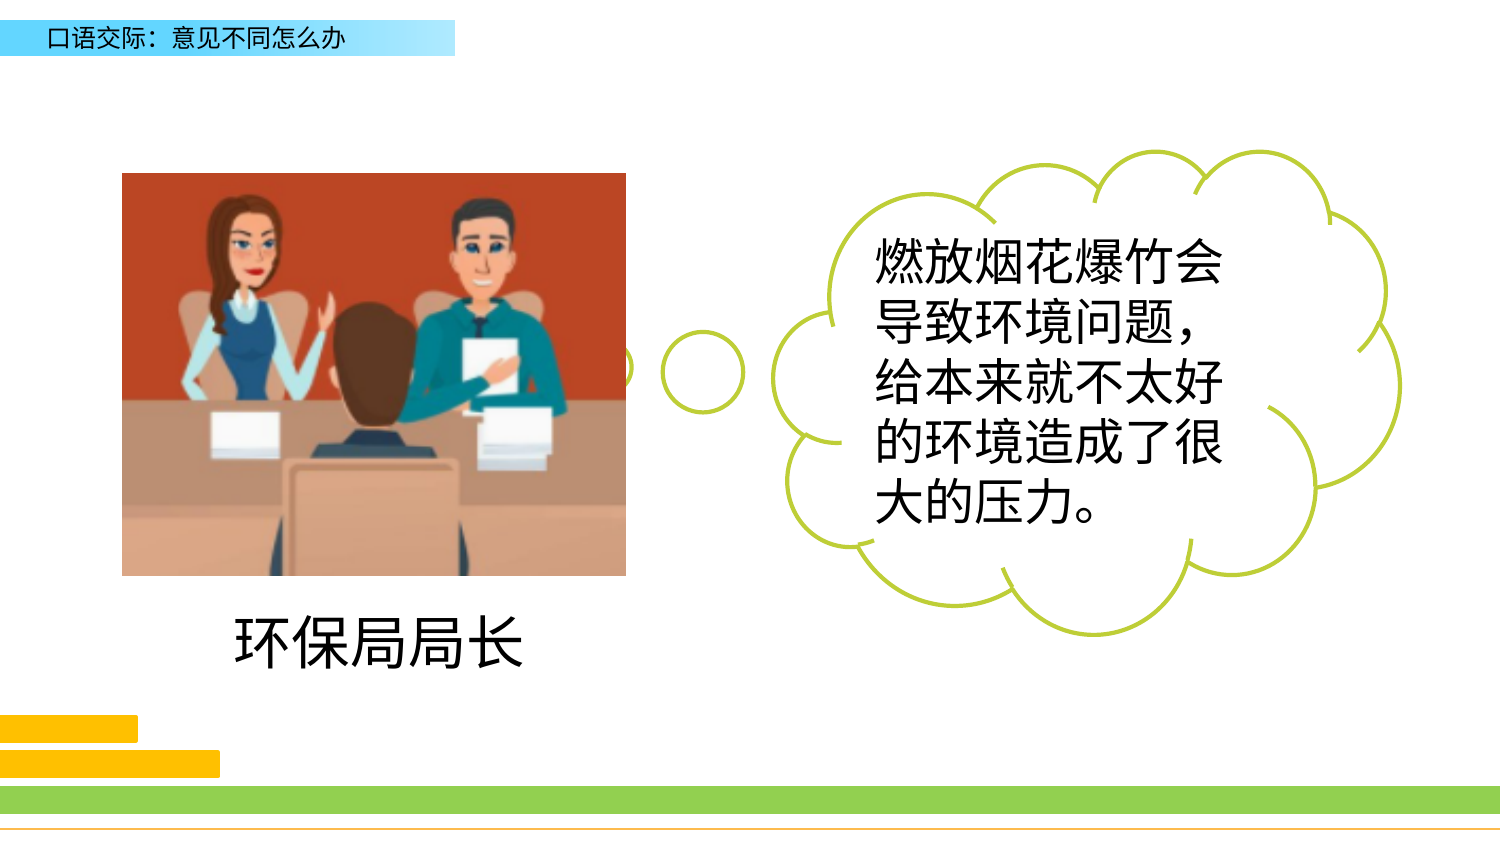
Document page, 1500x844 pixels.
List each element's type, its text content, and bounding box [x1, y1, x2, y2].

text_box 燃放烟花爆竹会导致环境问题，给本来就不太好的环境造成了很大的压力。 [660, 329, 746, 415]
text_box 环保局局长 [218, 599, 540, 684]
text_box 燃放烟花爆竹会导致环境问题，给本来就不太好的环境造成了很大的压力。 [770, 149, 1403, 637]
picture [122, 173, 626, 576]
